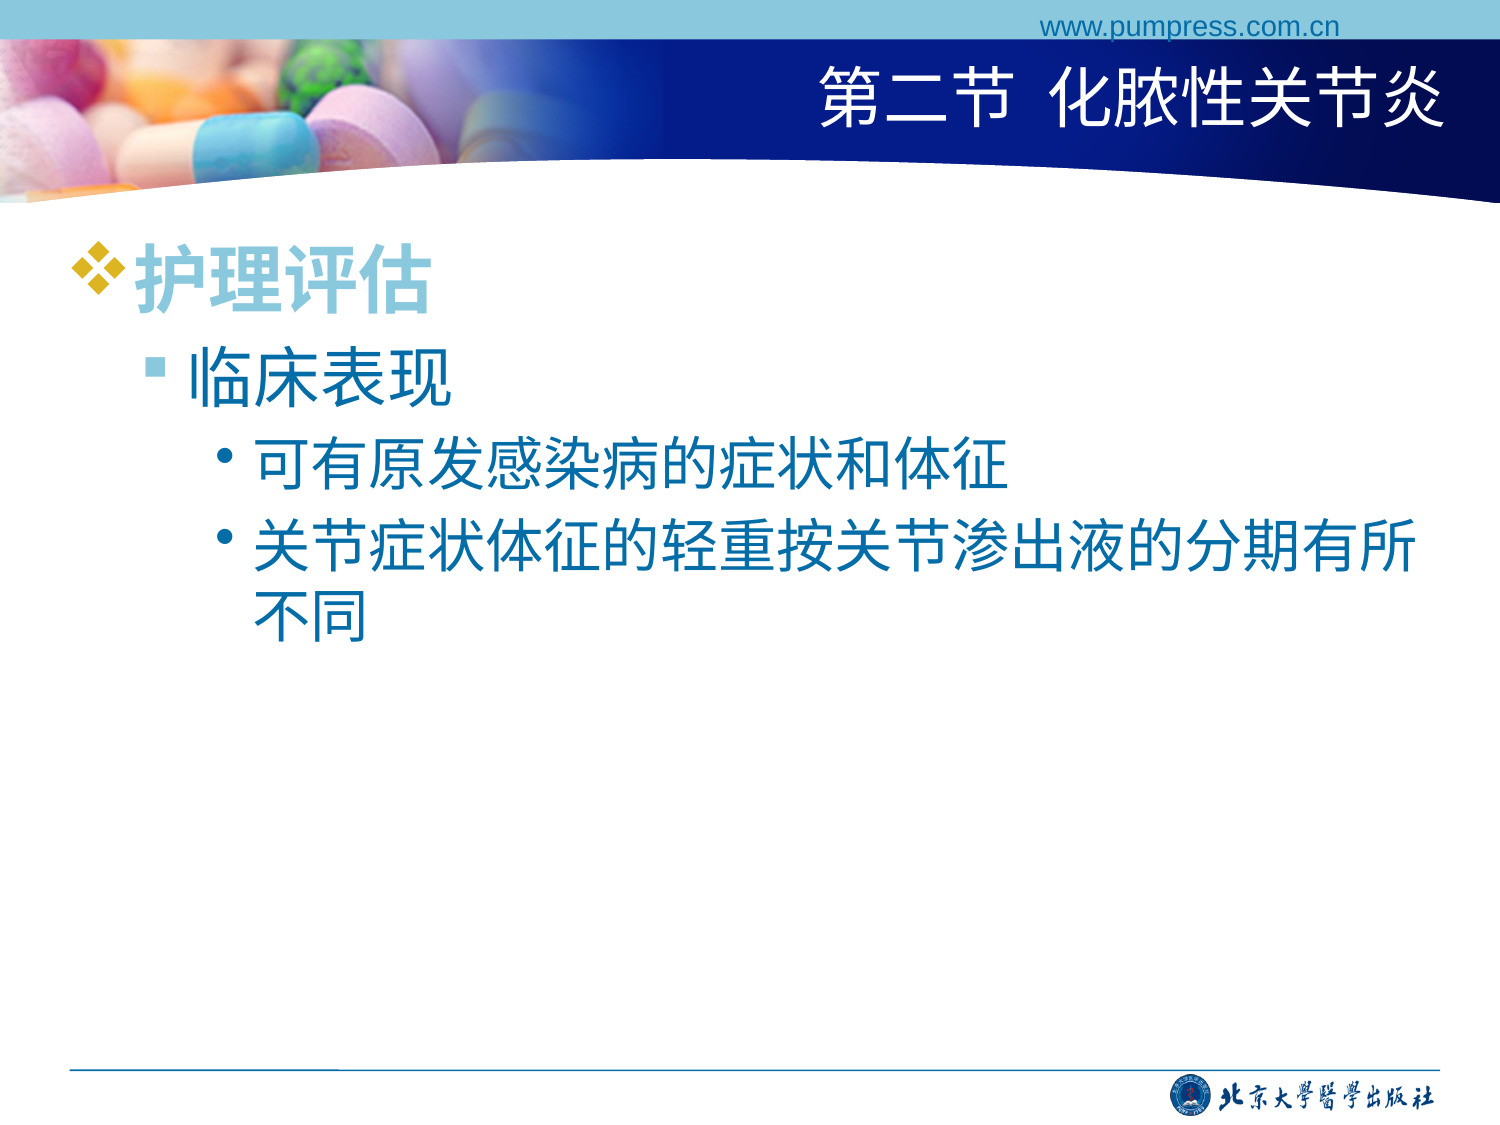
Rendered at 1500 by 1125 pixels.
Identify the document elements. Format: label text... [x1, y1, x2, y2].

list 护理评估 临床表现 可有原发感染病的症状和体征 关节症状体征的轻重按关节渗出液的分期有所不同 [49, 224, 1463, 1026]
slide_number www.pumpress.com.cn [1025, 0, 1463, 38]
title 第二节 化脓性关节炎 [137, 49, 1463, 143]
picture [0, 40, 1500, 203]
picture [1170, 1074, 1436, 1118]
